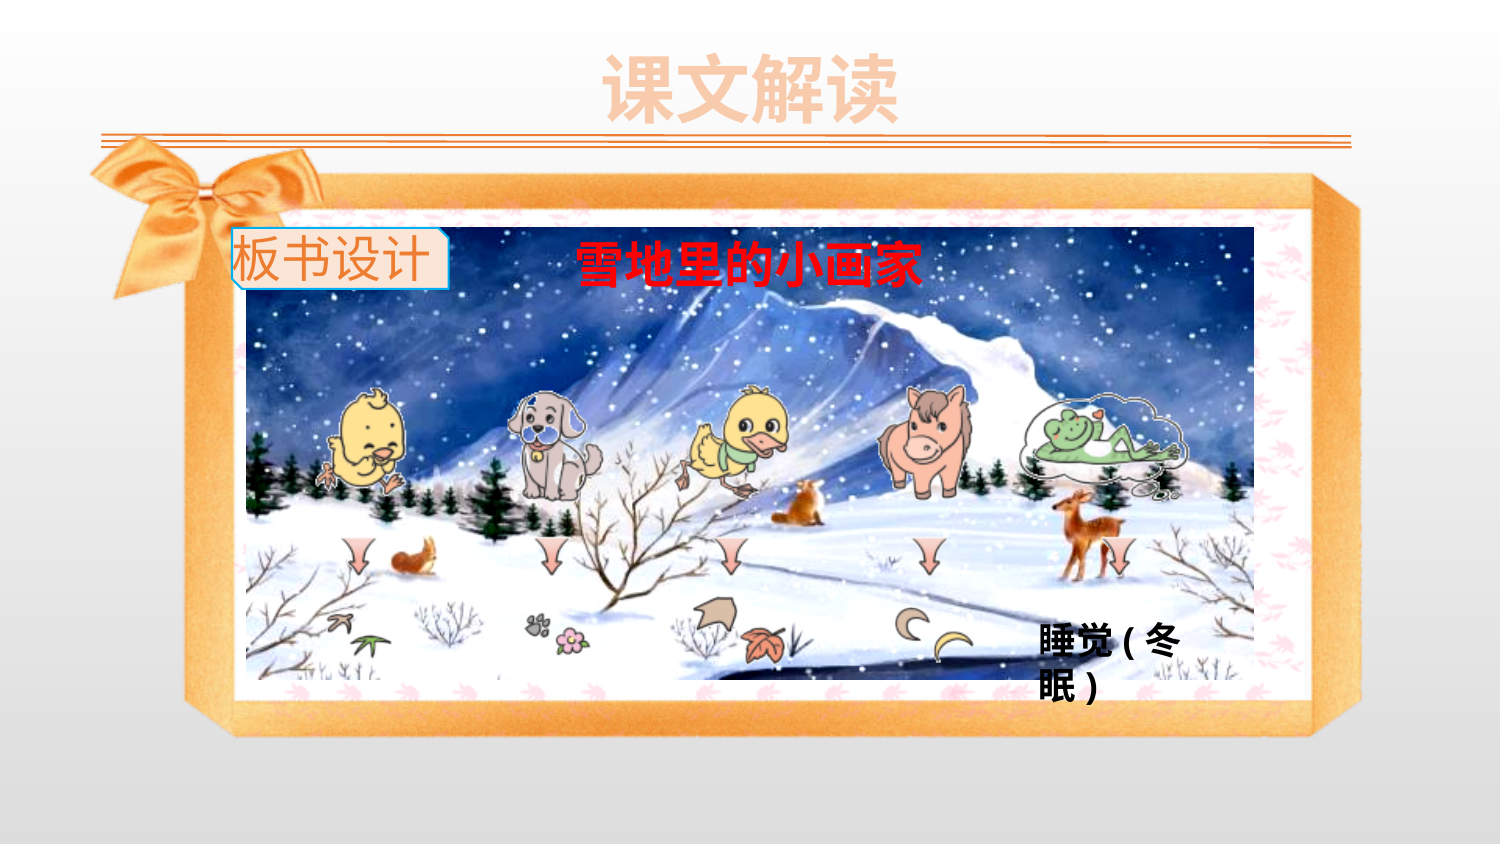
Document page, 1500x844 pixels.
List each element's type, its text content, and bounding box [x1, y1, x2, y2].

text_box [300, 380, 1229, 674]
text_box 课文解读 [588, 36, 912, 134]
picture [89, 134, 1363, 738]
